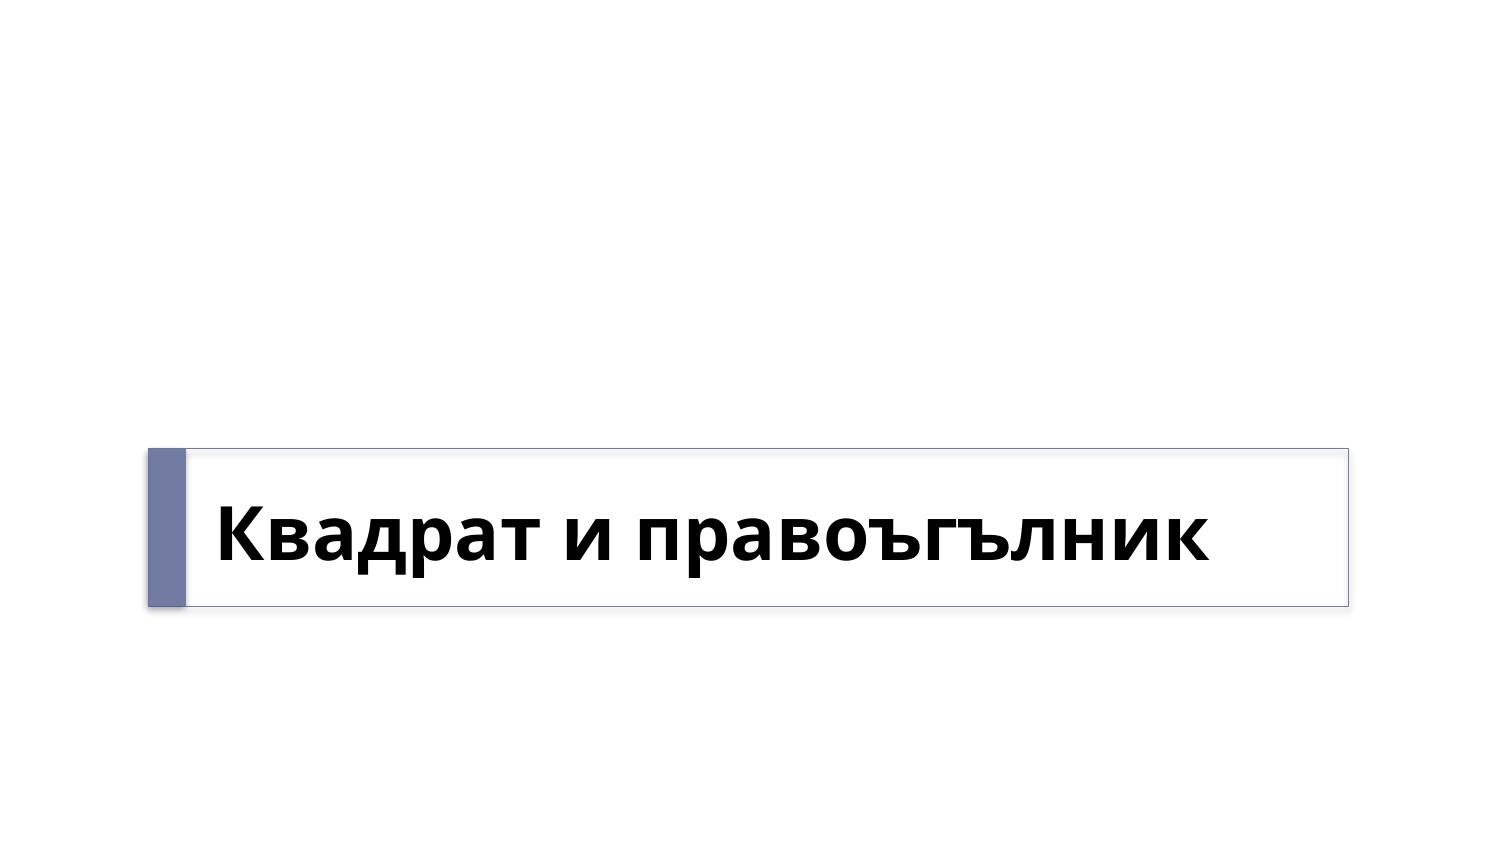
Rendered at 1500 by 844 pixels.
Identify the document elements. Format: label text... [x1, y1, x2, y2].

title Квадрат и правоъгълник [200, 478, 1325, 600]
